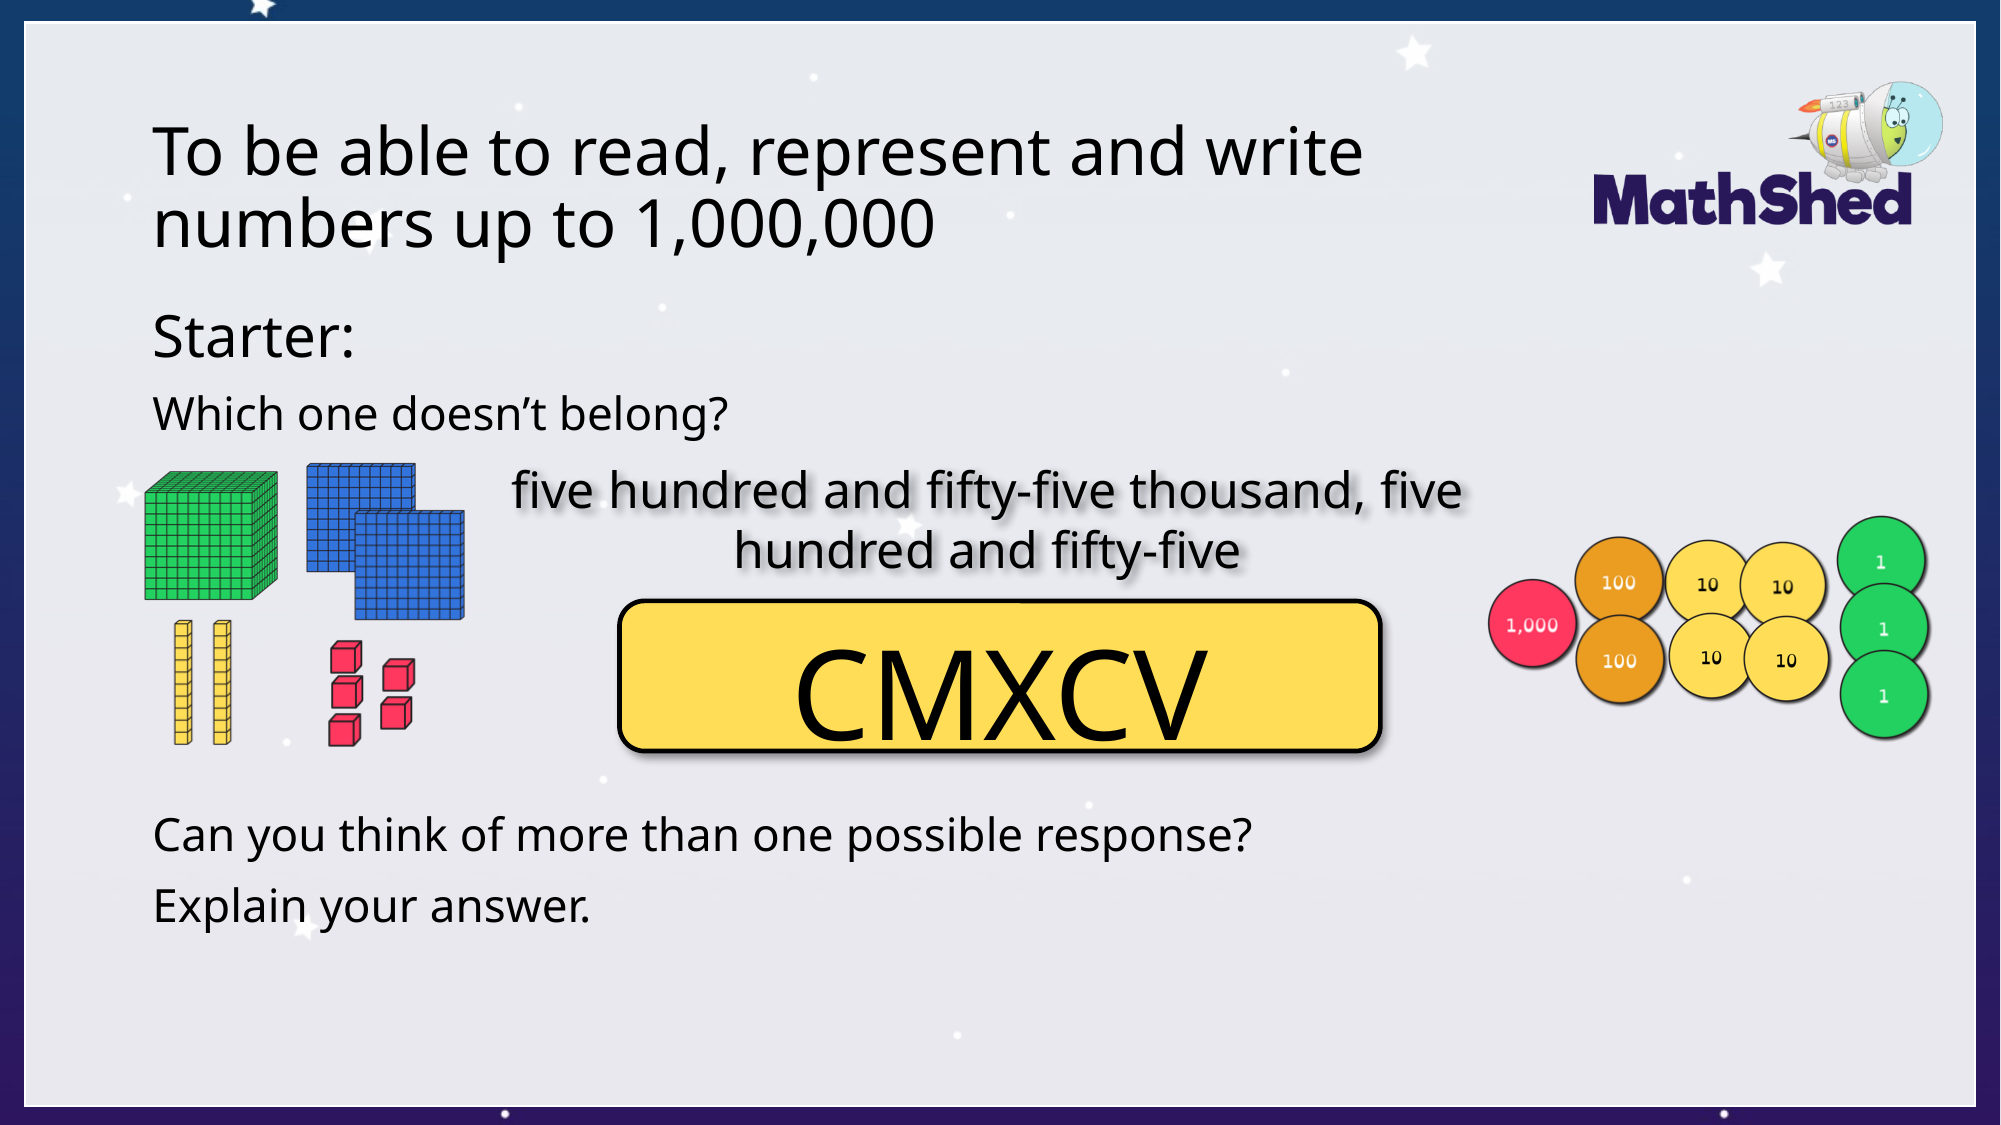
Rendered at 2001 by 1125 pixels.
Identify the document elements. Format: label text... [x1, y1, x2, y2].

title To be able to read, represent and write numbers up to 1,000,000 [137, 81, 1578, 299]
picture [0, 0, 2001, 1125]
list Starter: Which one doesn’t belong? Can you think of more than one possible response? Explain your answer. [137, 299, 1863, 577]
list Starter: Which one doesn’t belong? Can you think of more than one possible response? Explain your answer. [137, 582, 1863, 1014]
text_box five hundred and fifty-five thousand, five hundred and fifty-five [466, 443, 1510, 596]
text_box CMXCV [618, 606, 1382, 753]
